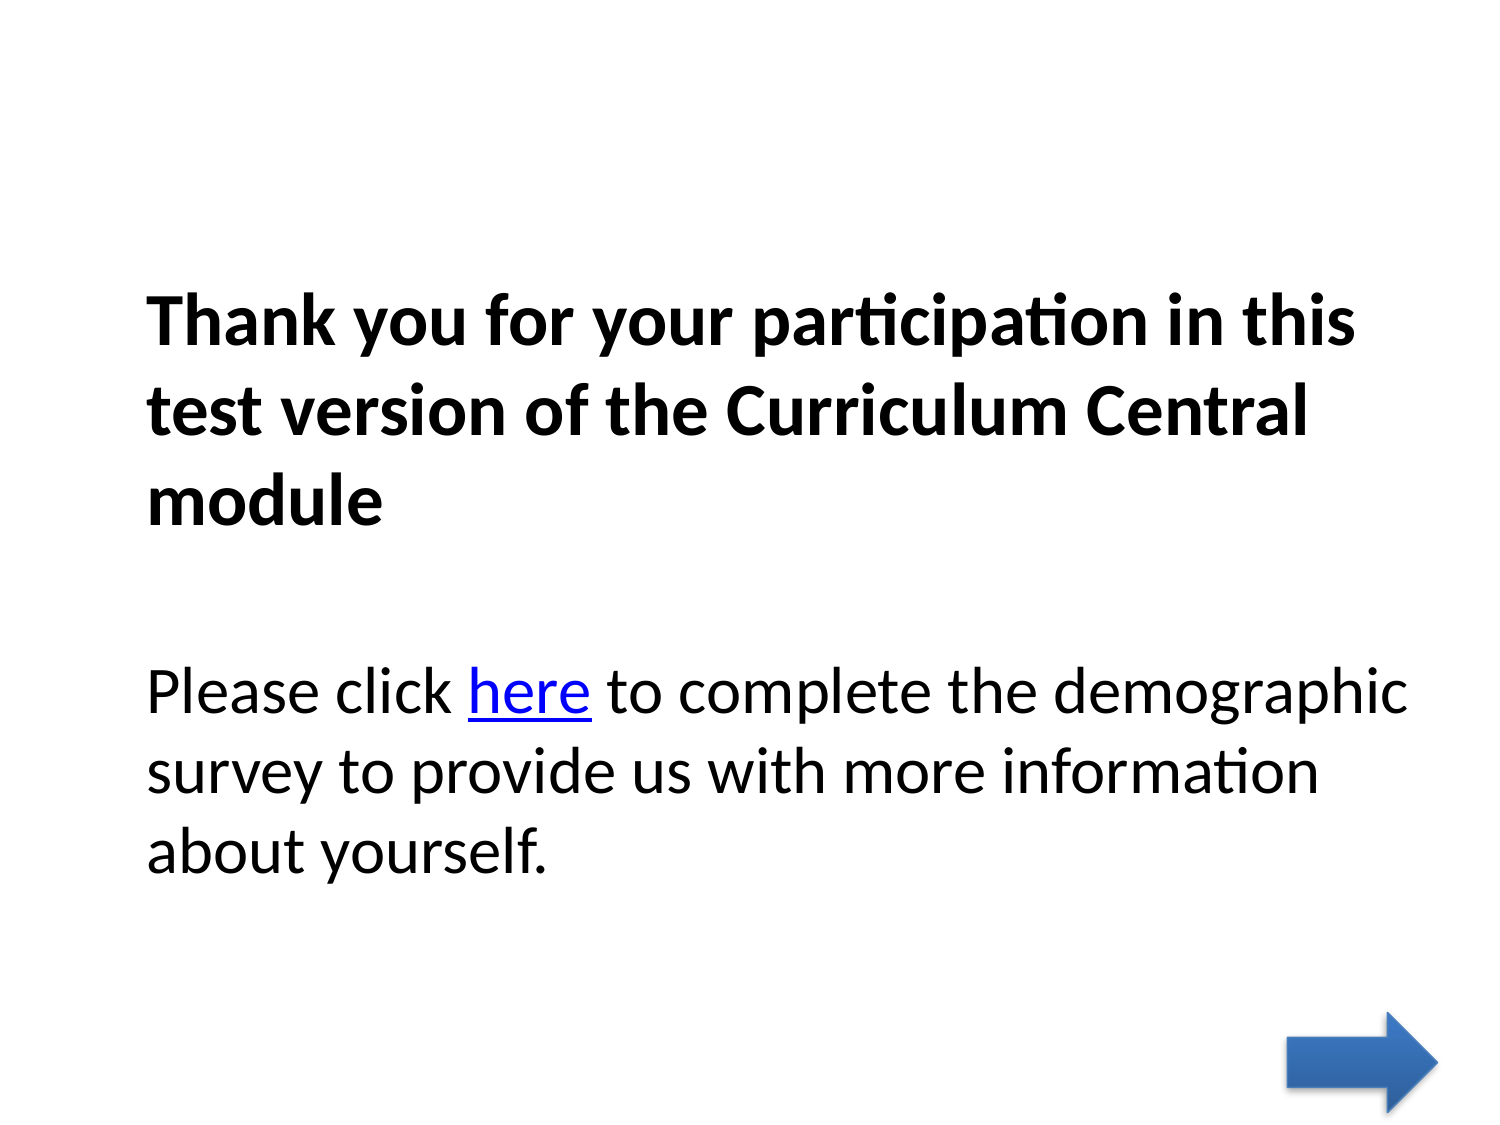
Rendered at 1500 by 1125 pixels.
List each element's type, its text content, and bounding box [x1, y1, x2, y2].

list Thank you for your participation in this test version of the Curriculum Central module Please click here to complete the demographic survey to provide us with more information about yourself. [75, 262, 1425, 1005]
